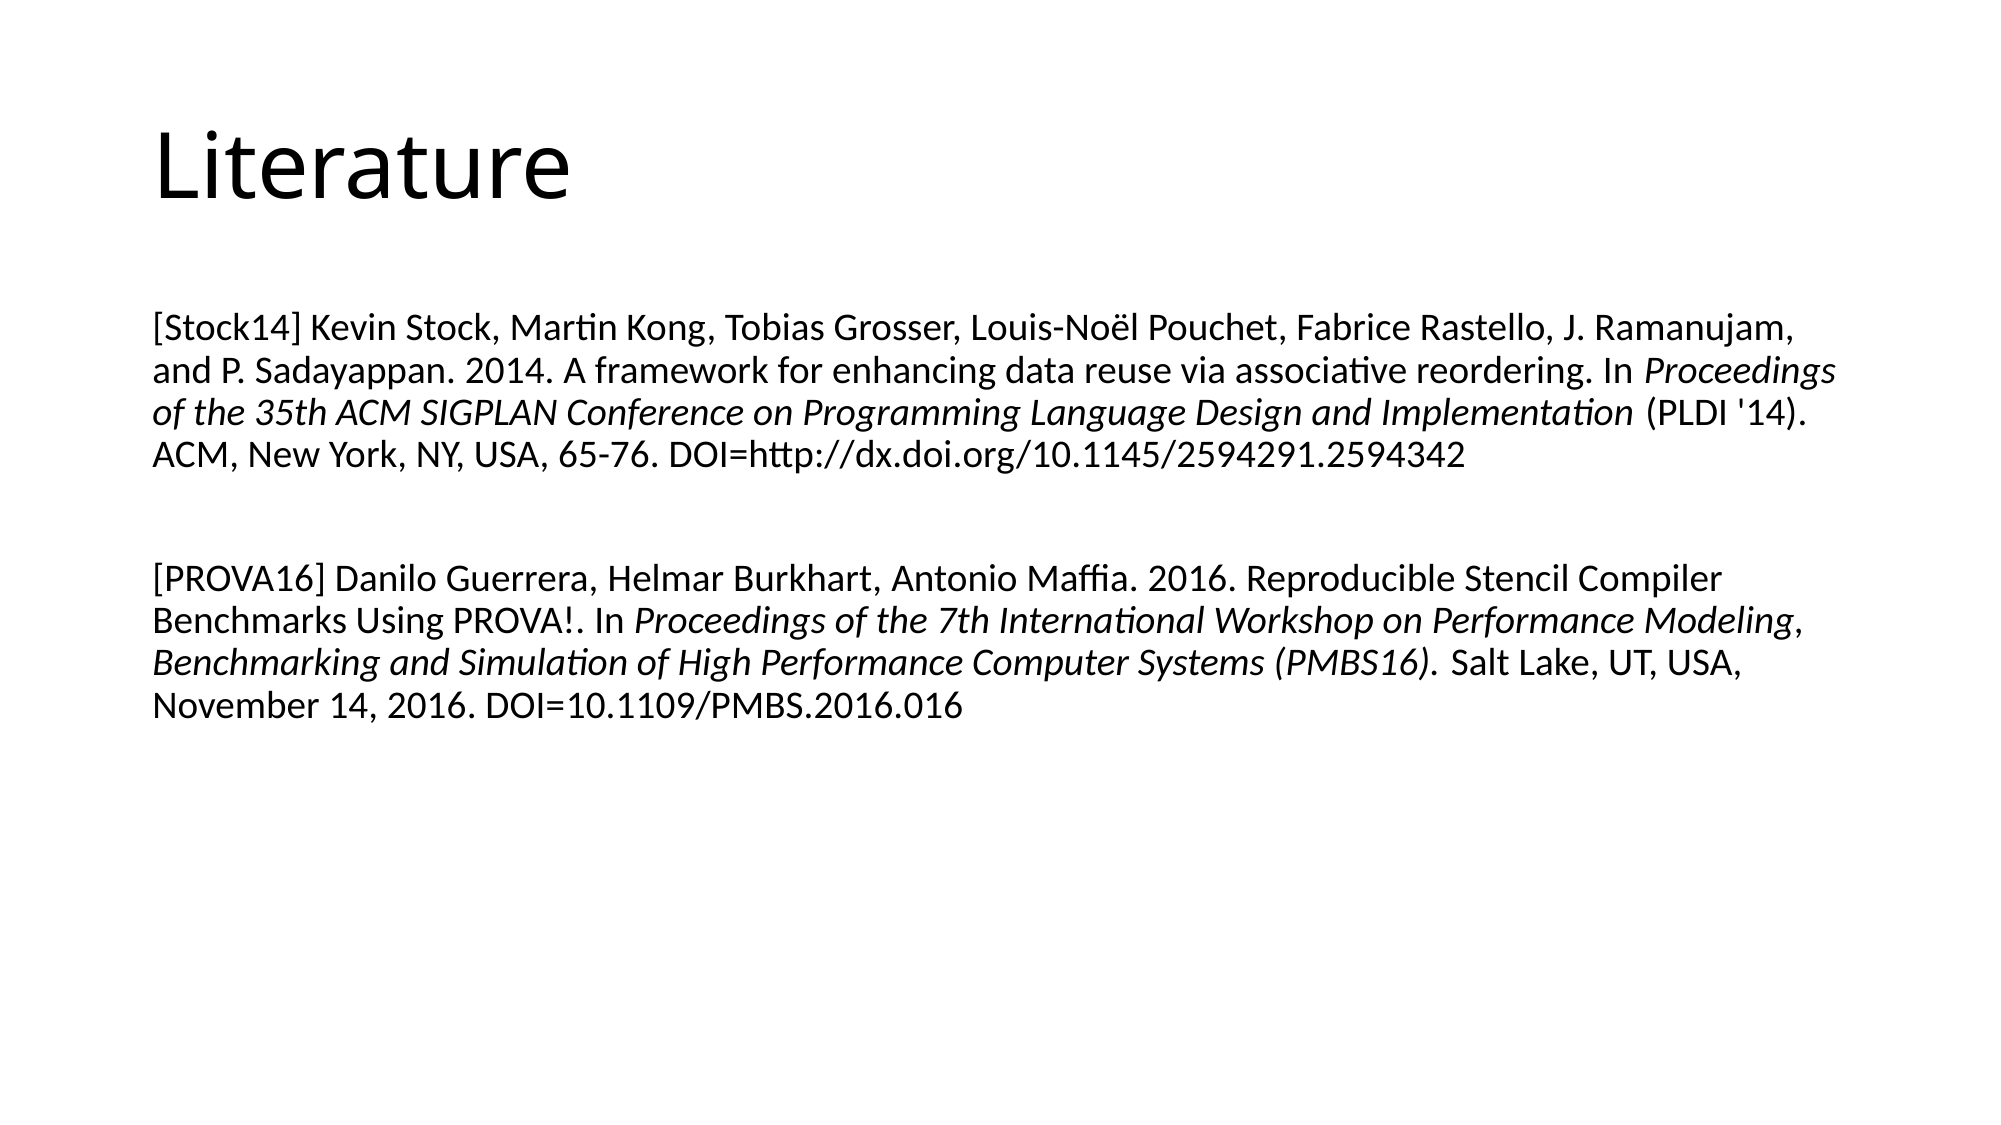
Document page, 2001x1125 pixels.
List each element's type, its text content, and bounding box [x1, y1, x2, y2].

list [Stock14] Kevin Stock, Martin Kong, Tobias Grosser, Louis-Noël Pouchet, Fabrice Rastello, J. Ramanujam, and P. Sadayappan. 2014. A framework for enhancing data reuse via associative reordering. In Proceedings of the 35th ACM SIGPLAN Conference on Programming Language Design and Implementation (PLDI '14). ACM, New York, NY, USA, 65-76. DOI=http://dx.doi.org/10.1145/2594291.2594342 [PROVA16] Danilo Guerrera, Helmar Burkhart, Antonio Maffia. 2016. Reproducible Stencil Compiler Benchmarks Using PROVA!. In Proceedings of the 7th International Workshop on Performance Modeling, Benchmarking and Simulation of High Performance Computer Systems (PMBS16). Salt Lake, UT, USA, November 14, 2016. DOI=10.1109/PMBS.2016.016 [137, 299, 1863, 1014]
title Literature [137, 59, 1863, 278]
